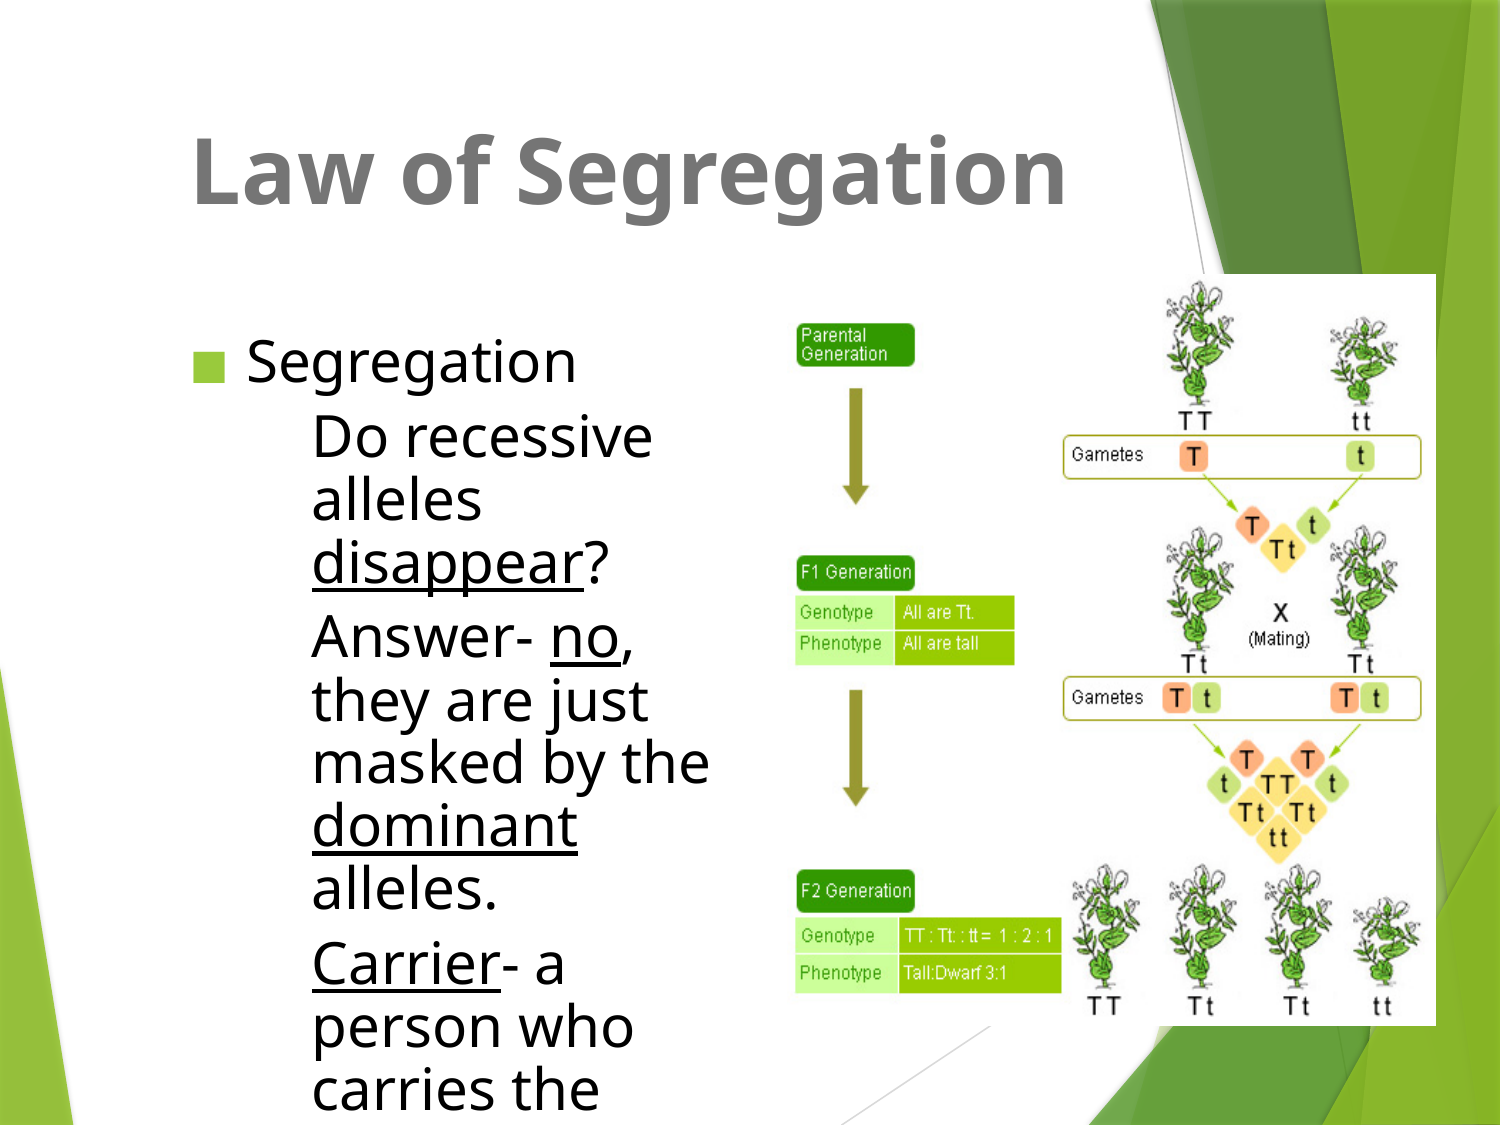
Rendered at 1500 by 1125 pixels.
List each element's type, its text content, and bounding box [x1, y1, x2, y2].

picture [786, 274, 1436, 1026]
list Segregation Do recessive alleles disappear? Answer- no, they are just masked by the dominant alleles. Carrier- a person who carries the unexpressed recessive allele. [174, 324, 782, 1000]
title Law of Segregation [174, 50, 1413, 285]
